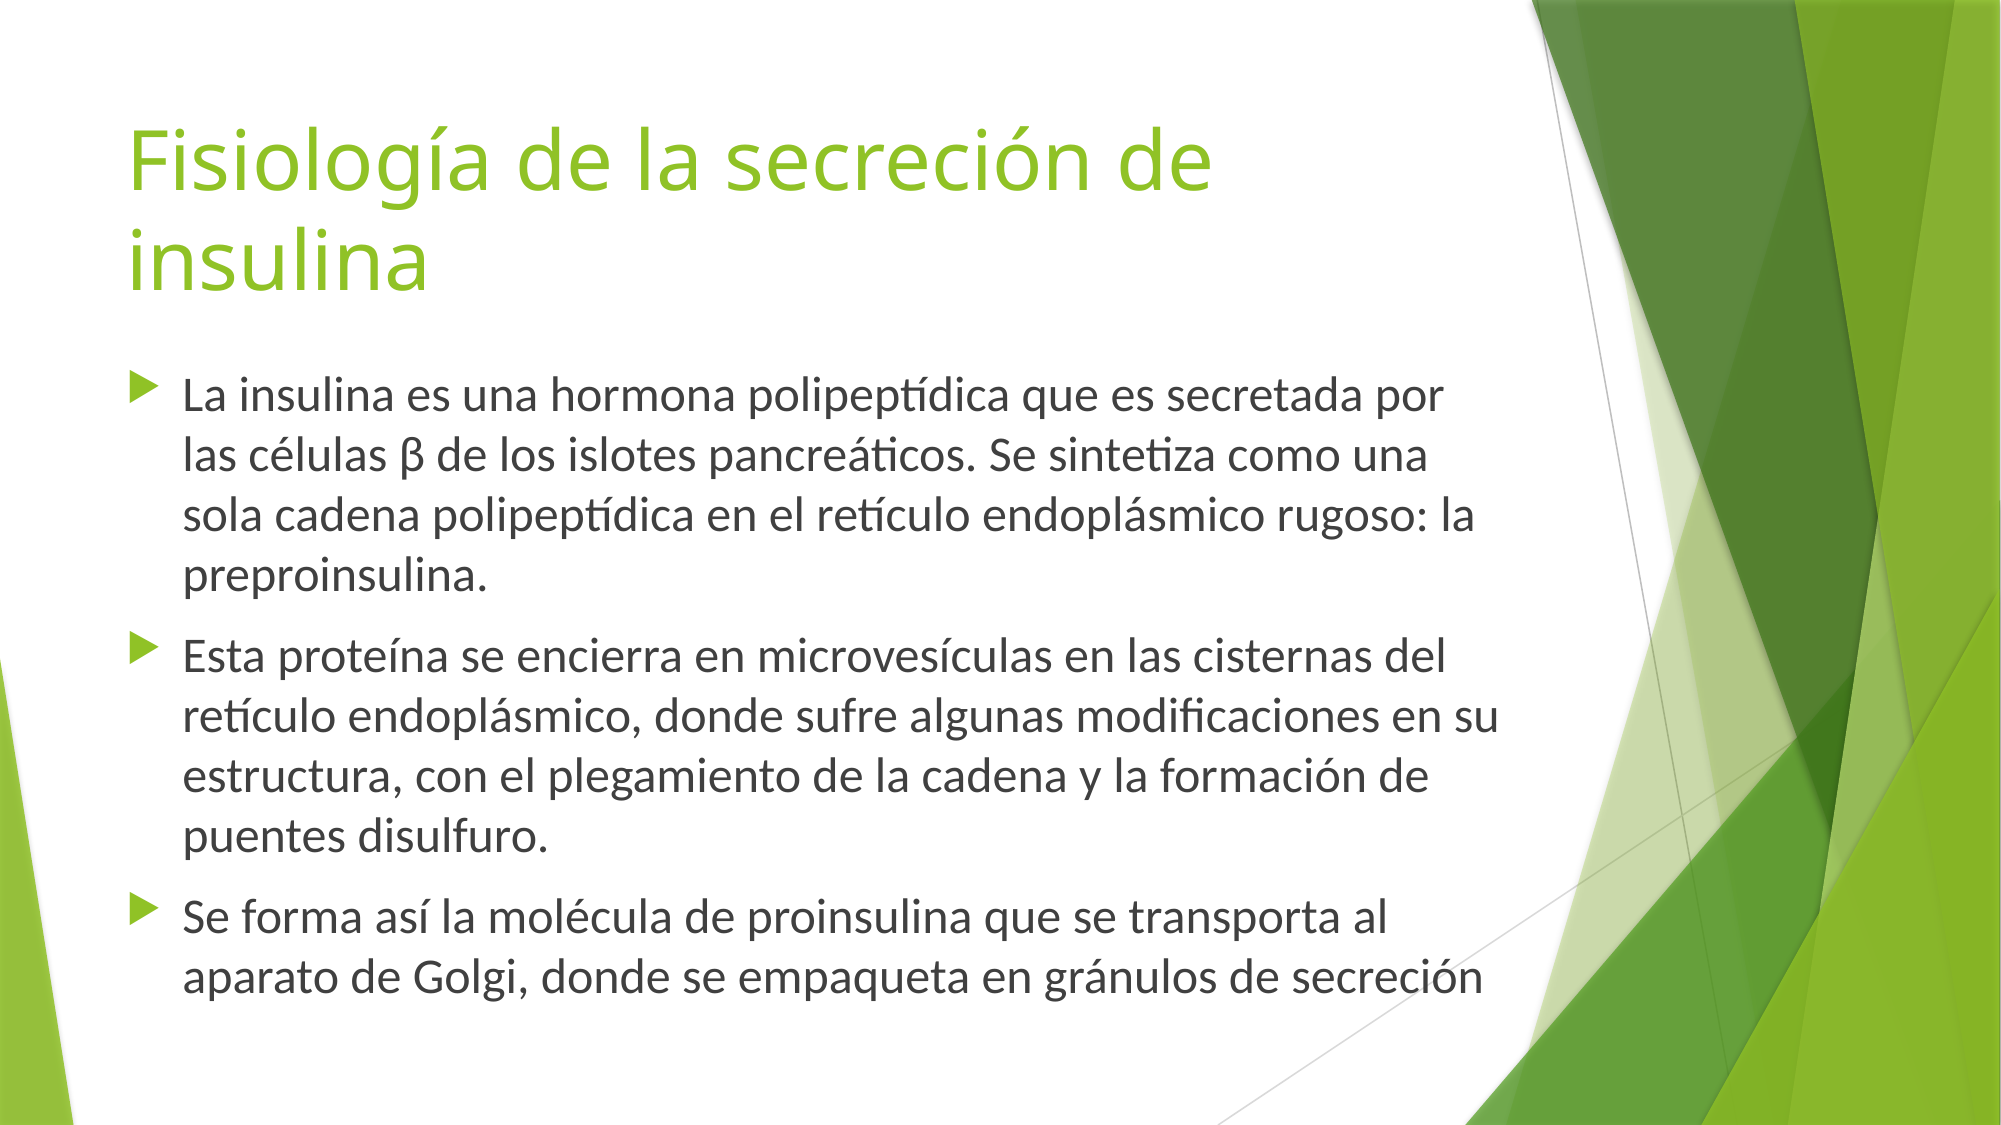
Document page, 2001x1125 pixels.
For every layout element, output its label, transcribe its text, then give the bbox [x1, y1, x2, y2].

title Fisiología de la secreción de insulina [111, 99, 1522, 317]
list La insulina es una hormona polipeptídica que es secretada por las células β de los islotes pancreáticos. Se sintetiza como una sola cadena polipeptídica en el retículo endoplásmico rugoso: la preproinsulina. Esta proteína se encierra en microvesículas en las cisternas del retículo endoplásmico, donde sufre algunas modificaciones en su estructura, con el plegamiento de la cadena y la formación de puentes disulfuro. Se forma así la molécula de proinsulina que se transporta al aparato de Golgi, donde se empaqueta en gránulos de secreción [111, 354, 1522, 992]
